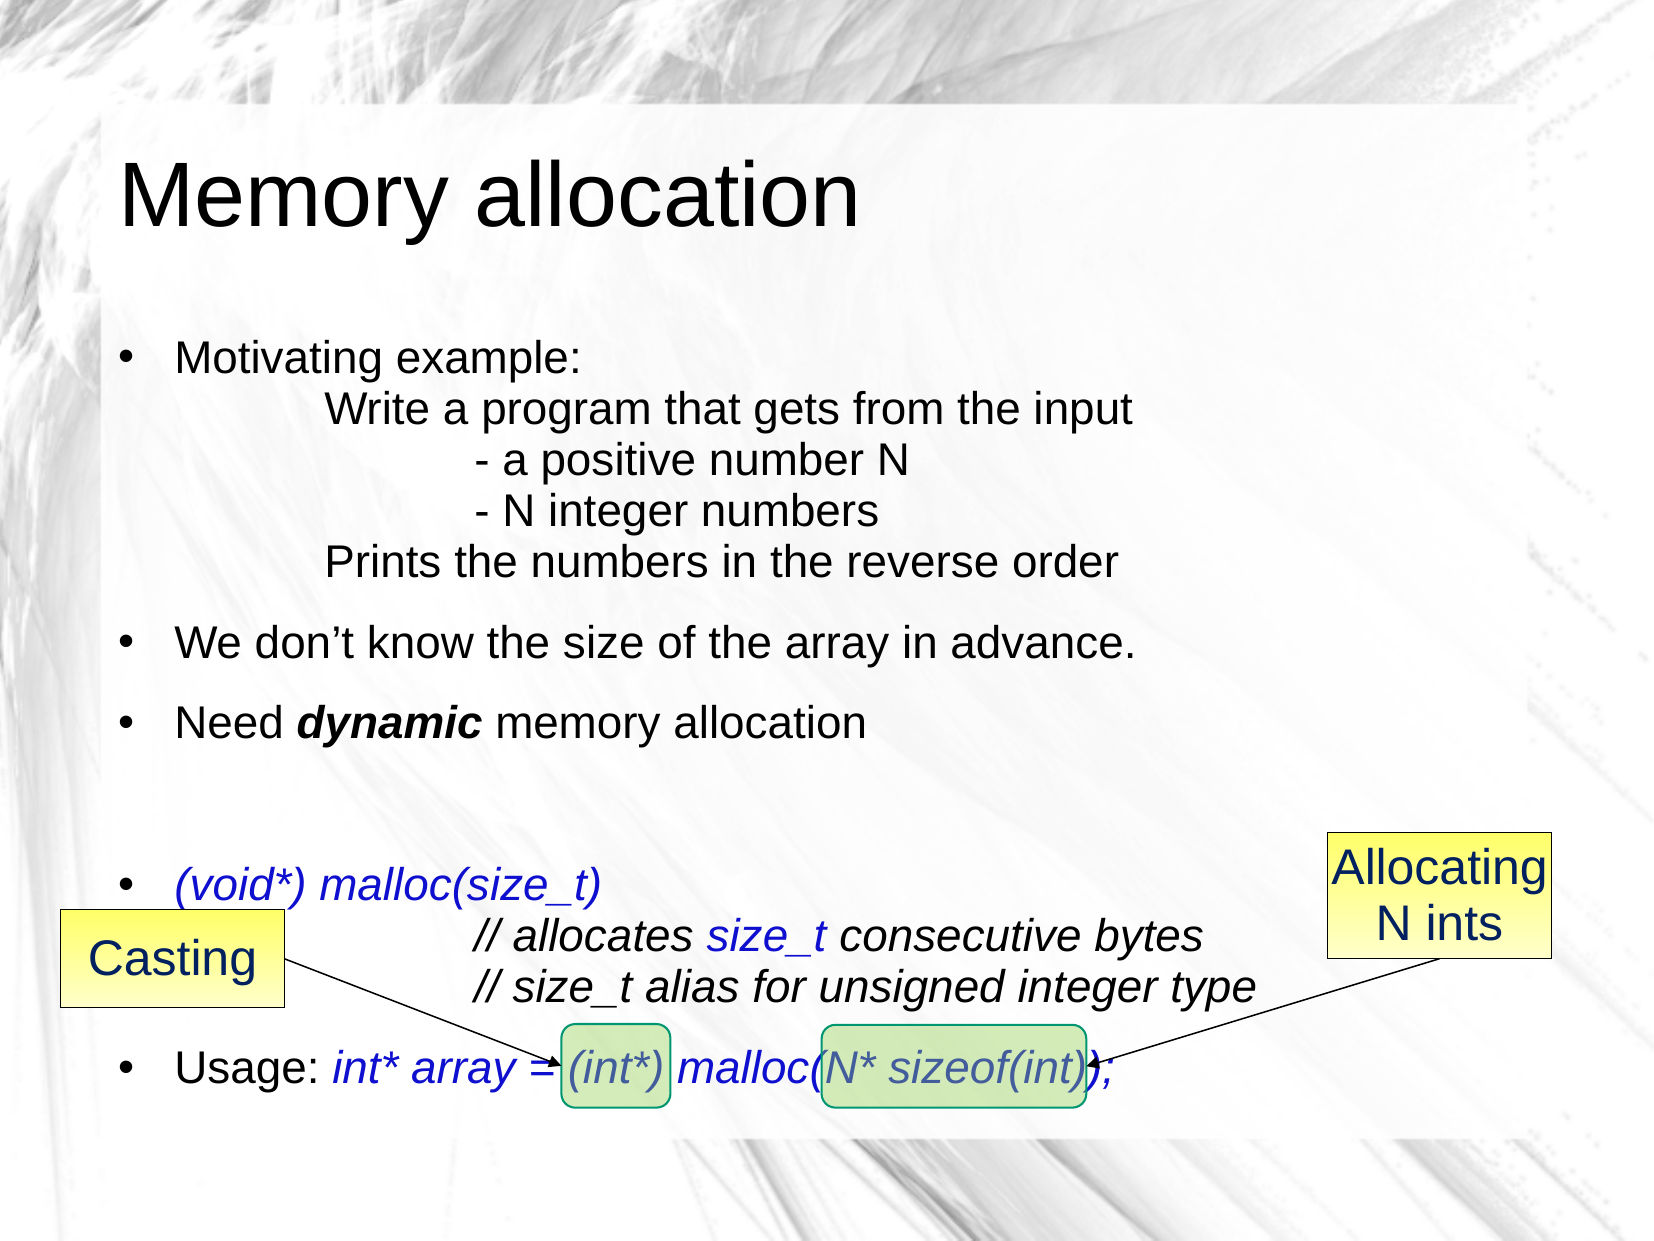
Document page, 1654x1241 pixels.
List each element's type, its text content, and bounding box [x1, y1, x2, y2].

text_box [284, 958, 562, 1066]
text_box Allocating N ints [1327, 832, 1552, 959]
text_box [820, 1023, 1088, 1109]
text_box Casting [60, 909, 285, 1008]
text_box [1086, 958, 1440, 1067]
text_box [560, 1022, 672, 1109]
list Motivating example: Write a program that gets from the input - a positive number N - N integer numbers Prints the numbers in the reverse order We don’t know the size of the array in advance. Need dynamic memory allocation (void*) malloc(size_t) // allocates size_t consecutive bytes // size_t alias for unsigned integer type Usage: int* array = (int*) malloc(N* sizeof(int)); [118, 332, 1571, 1121]
picture [0, 0, 1654, 1241]
title Memory allocation [118, 93, 1506, 299]
